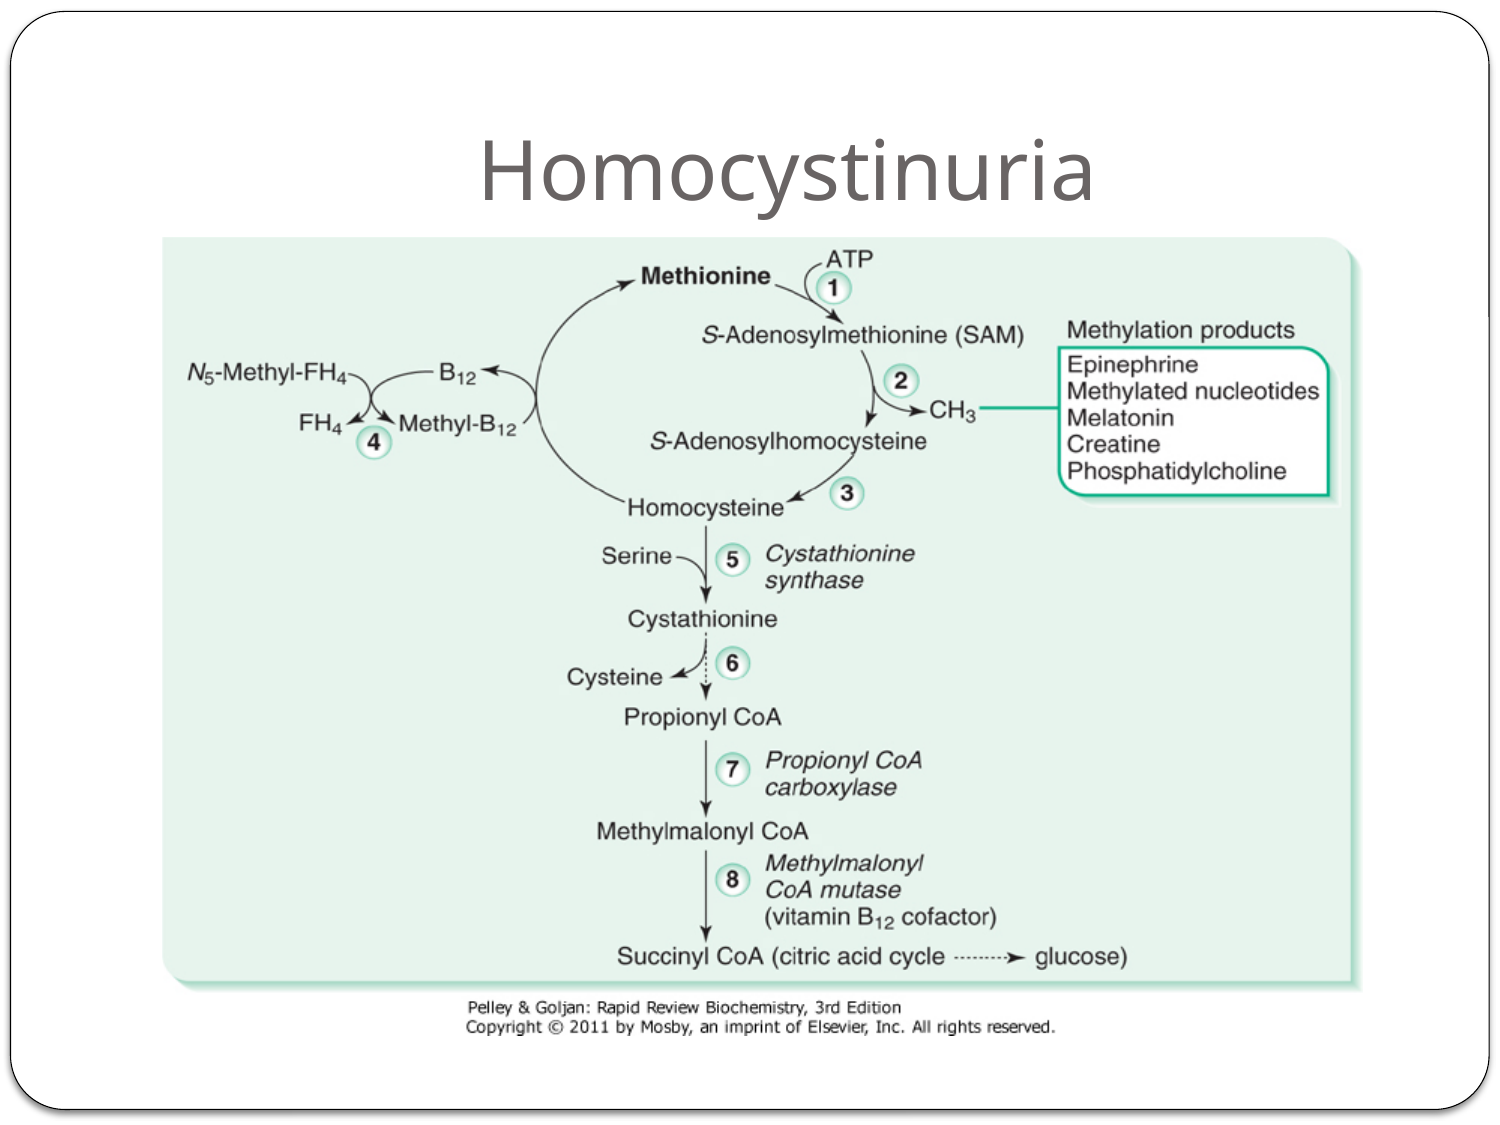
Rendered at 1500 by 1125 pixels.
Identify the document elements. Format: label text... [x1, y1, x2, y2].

picture [162, 237, 1363, 1036]
title Homocystinuria [150, 45, 1425, 233]
